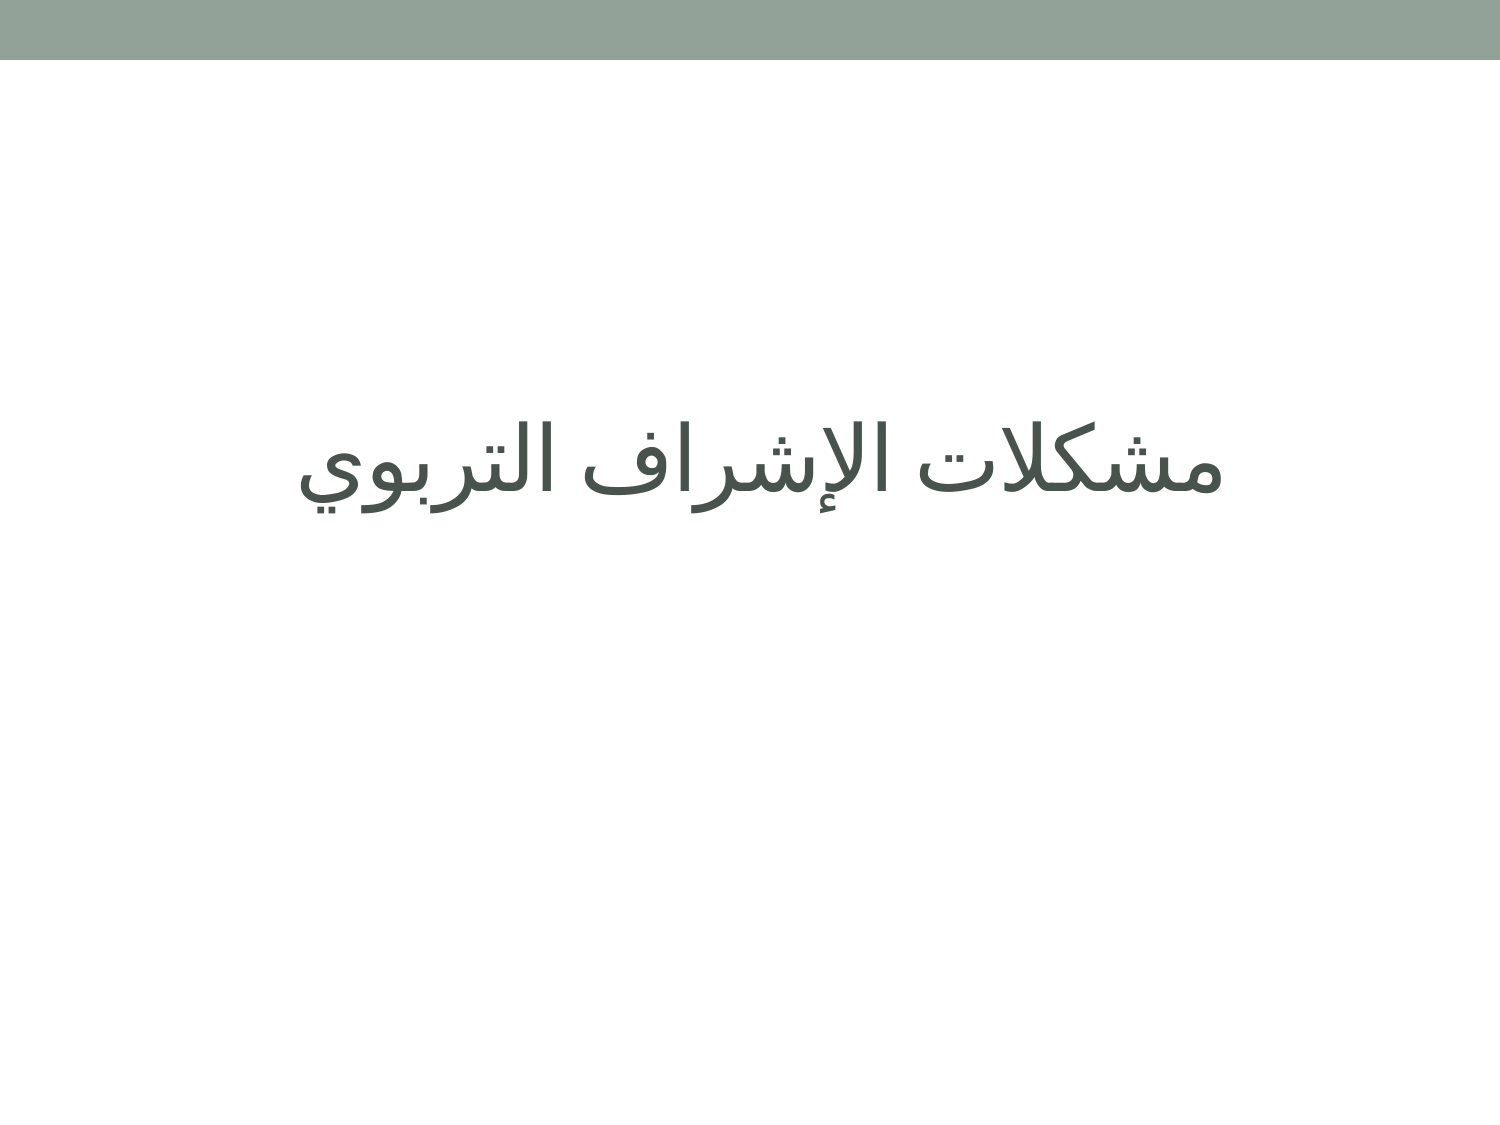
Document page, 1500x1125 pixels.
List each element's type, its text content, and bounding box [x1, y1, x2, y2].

title مشكلات الإشراف التربوي [76, 373, 1427, 536]
